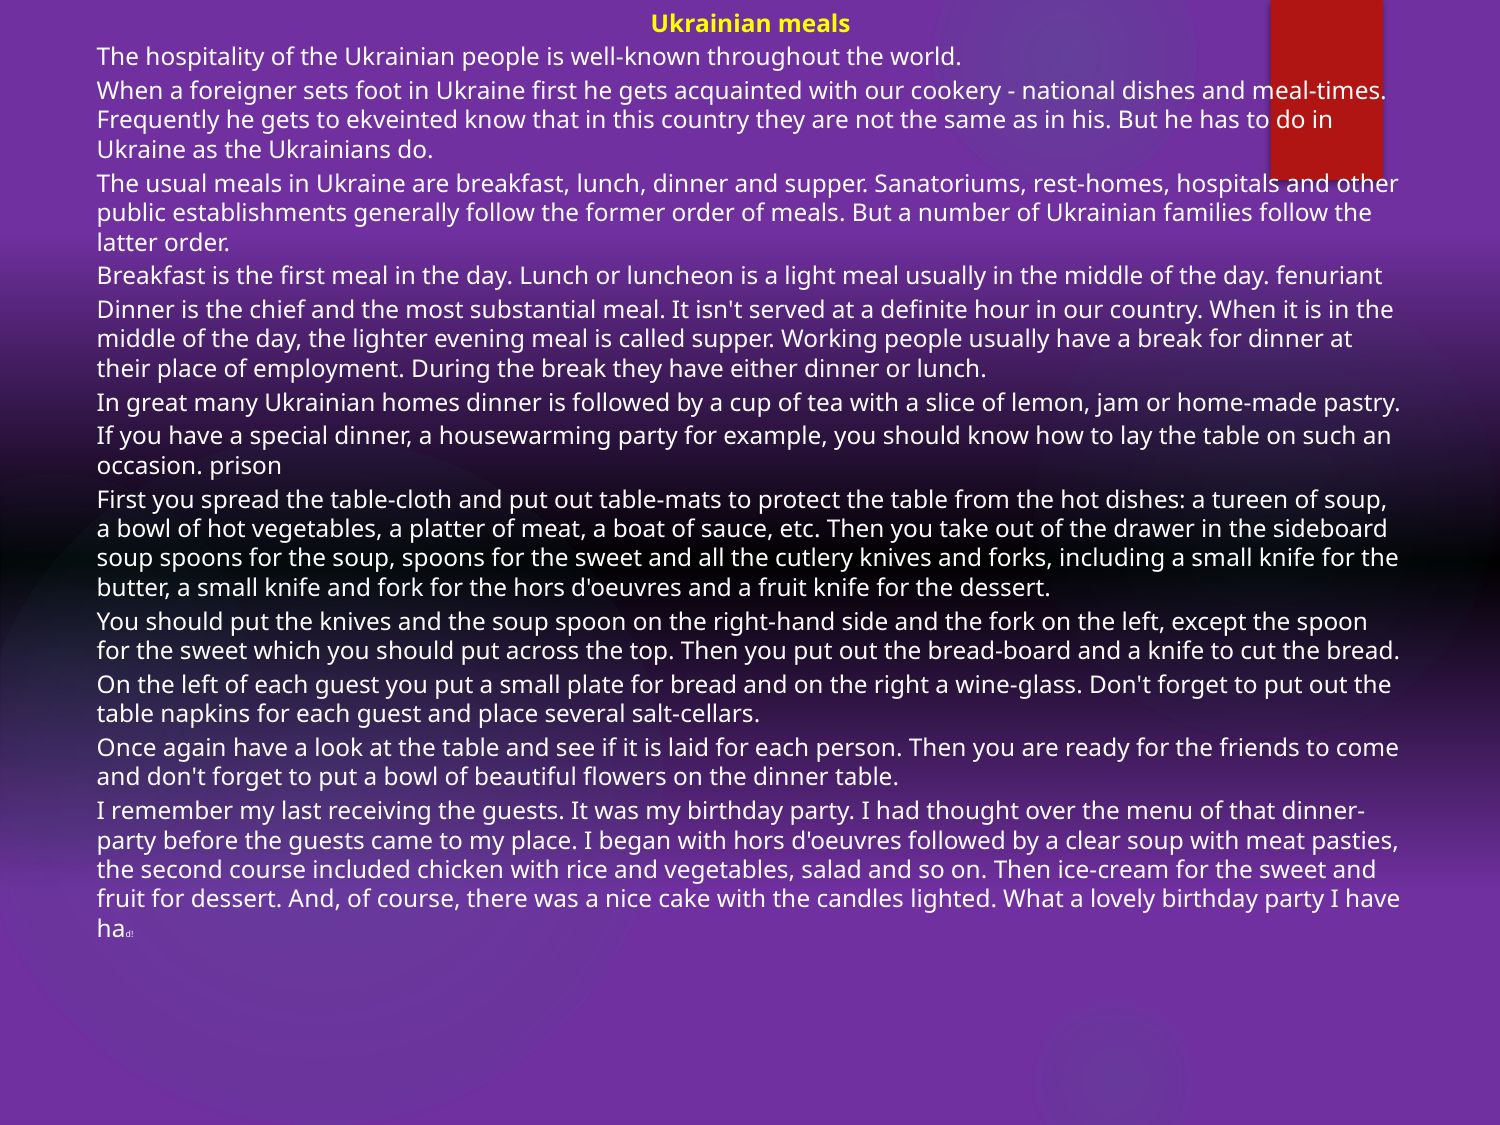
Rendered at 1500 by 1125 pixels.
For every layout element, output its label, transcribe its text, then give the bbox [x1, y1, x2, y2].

list Ukrainian meals The hospitality of the Ukrainian people is well-known throughout the world. When a foreigner sets foot in Ukraine first he gets acquainted with our cookery - national dishes and meal-times. Frequently he gets to ekveinted know that in this country they are not the same as in his. But he has to do in Ukraine as the Ukrainians do. The usual meals in Ukraine are breakfast, lunch, dinner and supper. Sanatoriums, rest-homes, hospitals and other public establishments generally follow the former order of meals. But a number of Ukrainian families follow the latter order. Breakfast is the first meal in the day. Lunch or luncheon is a light meal usually in the middle of the day. fenuriant Dinner is the chief and the most substantial meal. It isn't served at a definite hour in our country. When it is in the middle of the day, the lighter evening meal is called supper. Working people usually have a break for dinner at their place of employment. During the break they have either dinner or lunch. In great many Ukrainian homes dinner is followed by a cup of tea with a slice of lemon, jam or home-made pastry. If you have a special dinner, a housewarming party for example, you should know how to lay the table on such an occasion. prison First you spread the table-cloth and put out table-mats to protect the table from the hot dishes: a tureen of soup, a bowl of hot vegetables, a platter of meat, a boat of sauce, etc. Then you take out of the drawer in the sideboard soup spoons for the soup, spoons for the sweet and all the cutlery knives and forks, including a small knife for the butter, a small knife and fork for the hors d'oeuvres and a fruit knife for the dessert. You should put the knives and the soup spoon on the right-hand side and the fork on the left, except the spoon for the sweet which you should put across the top. Then you put out the bread-board and a knife to cut the bread. On the left of each guest you put a small plate for bread and on the right a wine-glass. Don't forget to put out the table napkins for each guest and place several salt-cellars. Once again have a look at the table and see if it is laid for each person. Then you are ready for the friends to come and don't forget to put a bowl of beautiful flowers on the dinner table. I remember my last receiving the guests. It was my birthday party. I had thought over the menu of that dinner-party before the guests came to my place. I began with hors d'oeuvres followed by a clear soup with meat pasties, the second course included chicken with rice and vegetables, salad and so on. Then ice-cream for the sweet and fruit for dessert. And, of course, there was a nice cake with the candles lighted. What a lovely birthday party I have had! [76, 0, 1420, 973]
